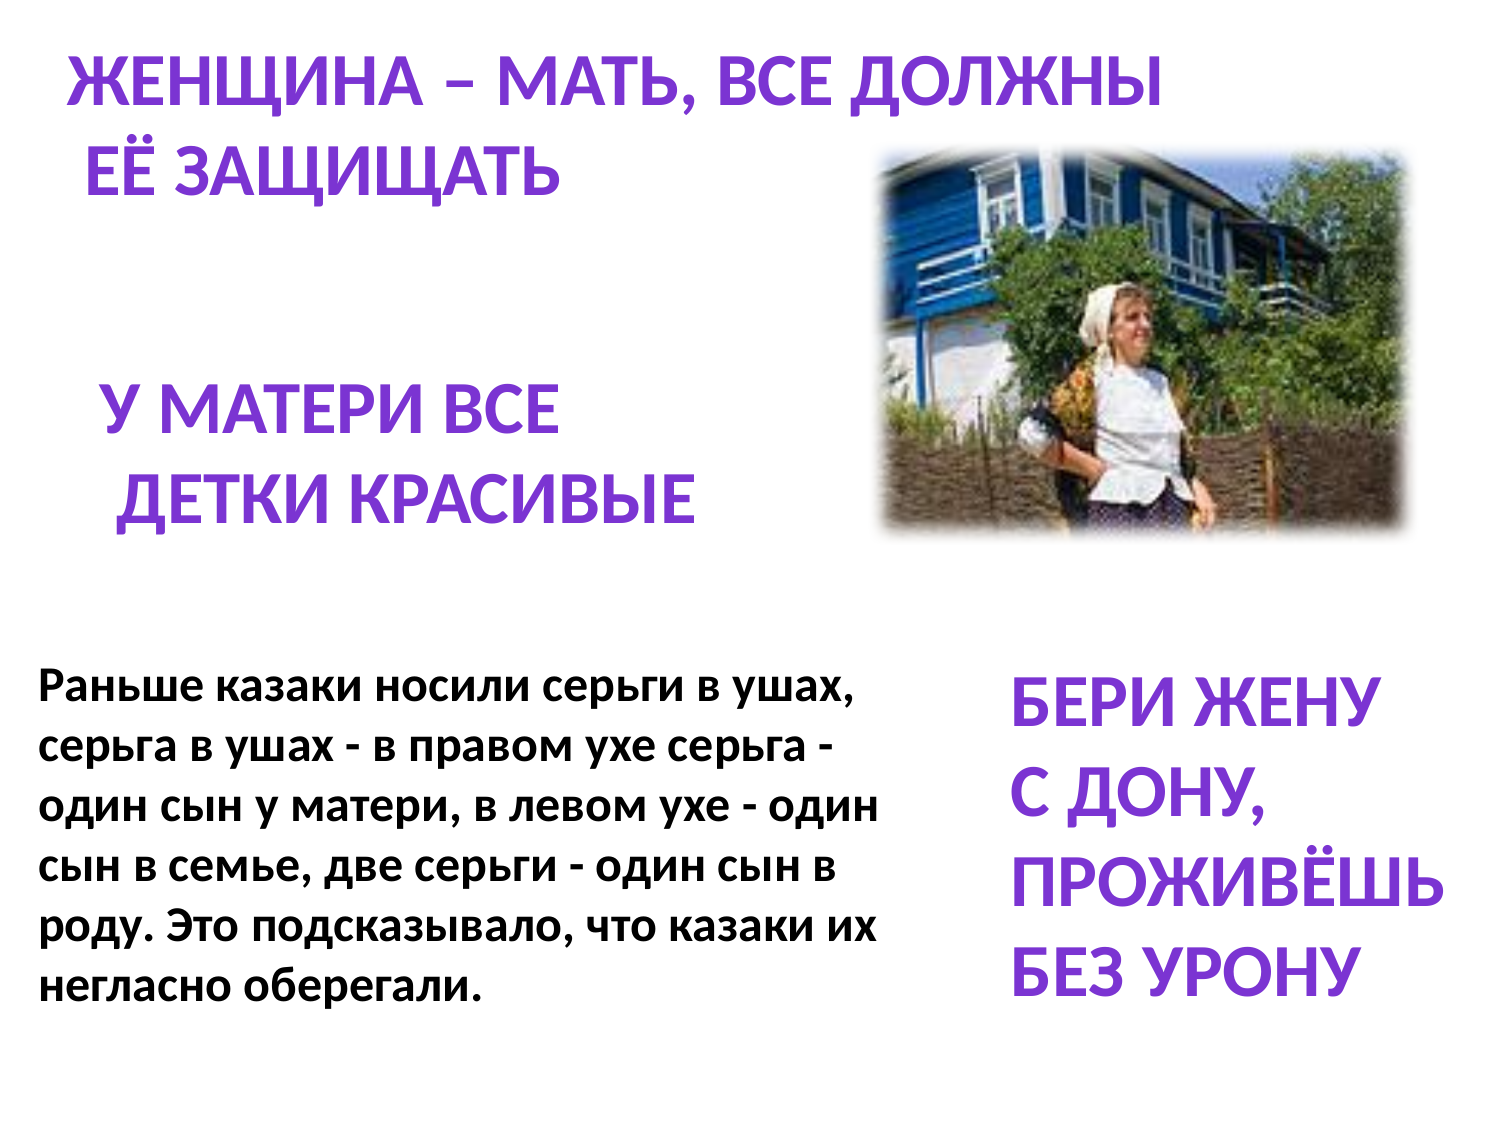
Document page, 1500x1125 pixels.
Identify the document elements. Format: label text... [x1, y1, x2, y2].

text_box У матери все детки красивые [84, 351, 713, 547]
text_box Бери жену С Дону, проживёшь без урону [996, 644, 1465, 1020]
text_box Раньше казаки носили серьги в ушах, серьга в ушах - в правом ухе серьга - один сын у матери, в левом ухе - один сын в семье, две серьги - один сын в роду. Это подсказывало, что казаки их негласно оберегали. [23, 644, 961, 1020]
picture [866, 140, 1420, 546]
text_box Женщина – мать, все должны её защищать [52, 23, 1182, 219]
